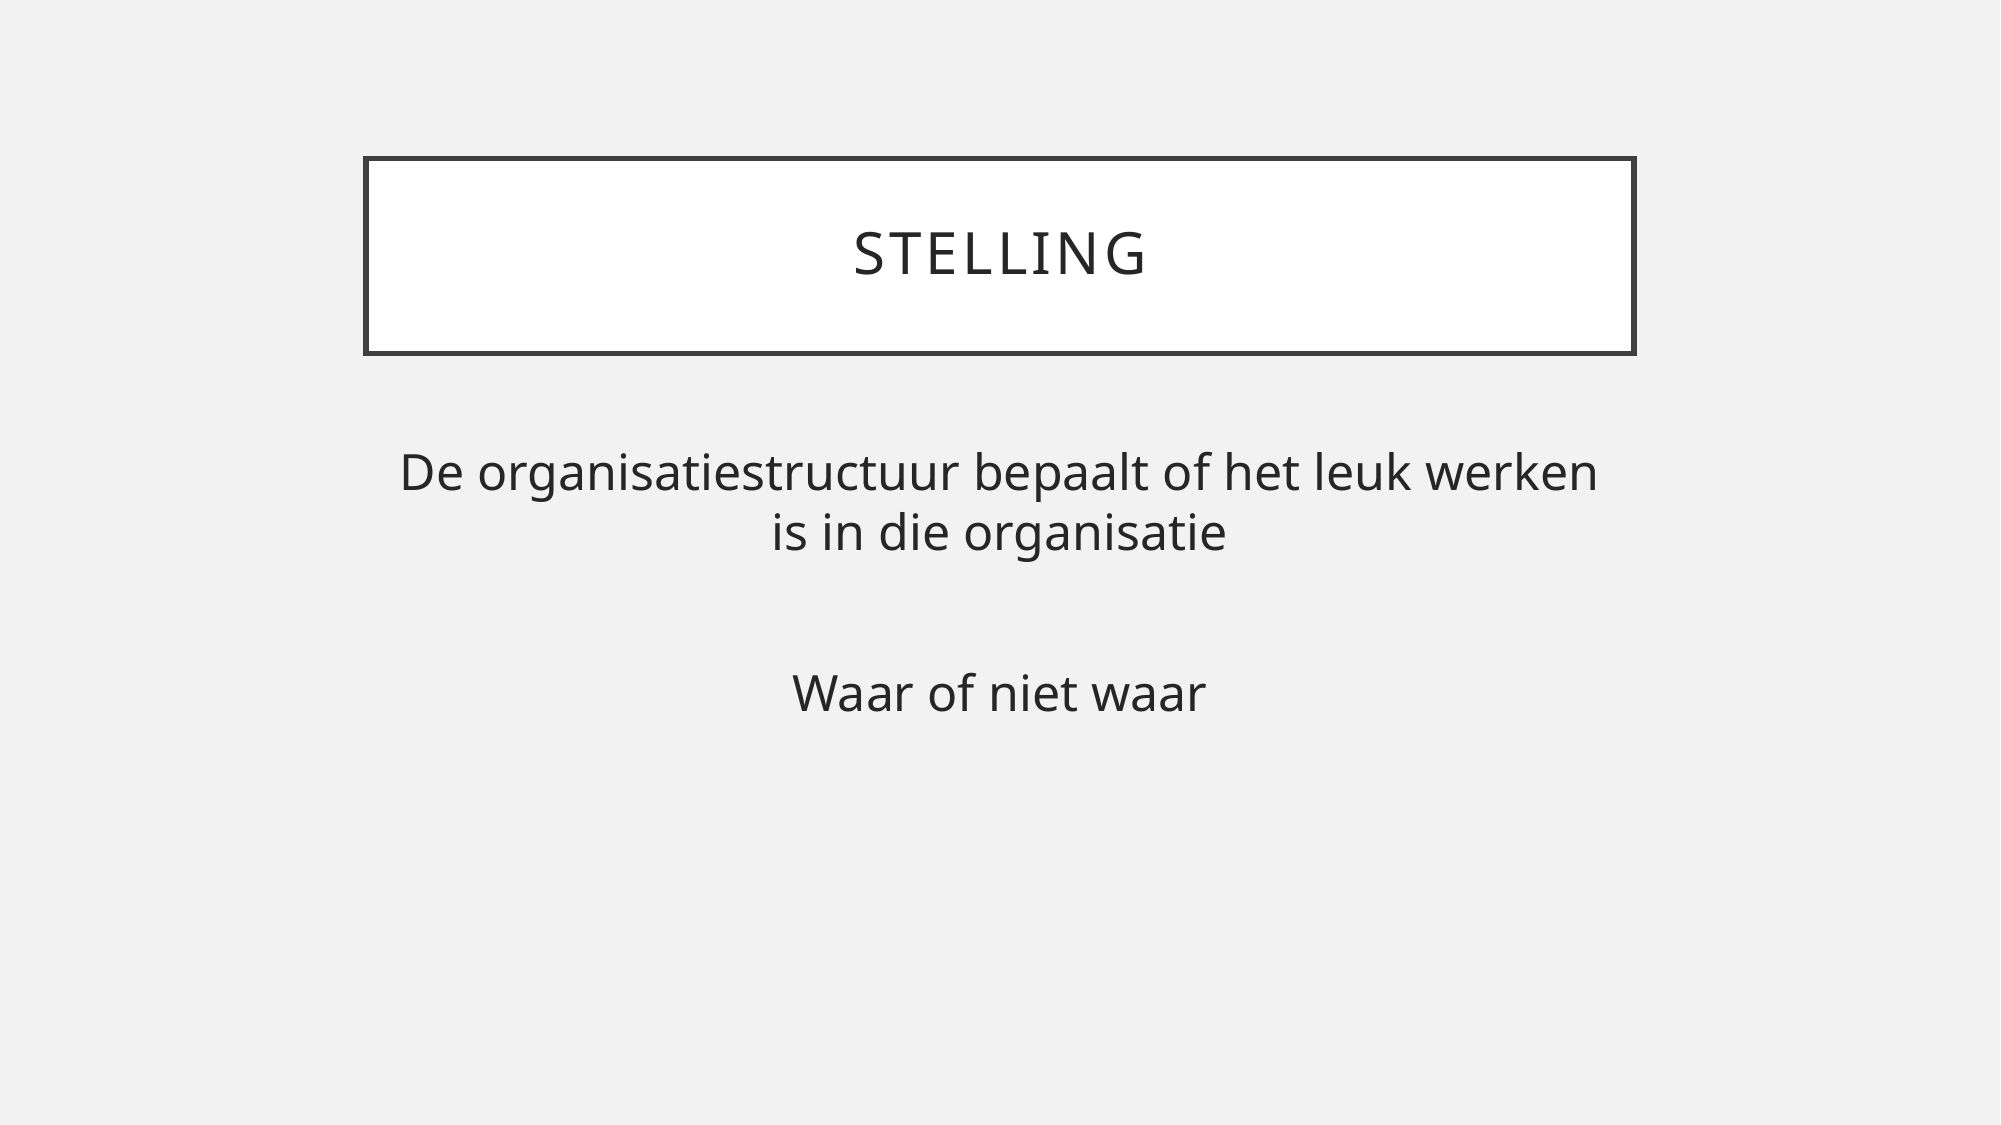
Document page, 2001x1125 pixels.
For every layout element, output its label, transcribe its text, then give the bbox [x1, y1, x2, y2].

title stelling [363, 156, 1637, 356]
list De organisatiestructuur bepaalt of het leuk werken is in die organisatie Waar of niet waar [366, 432, 1634, 942]
